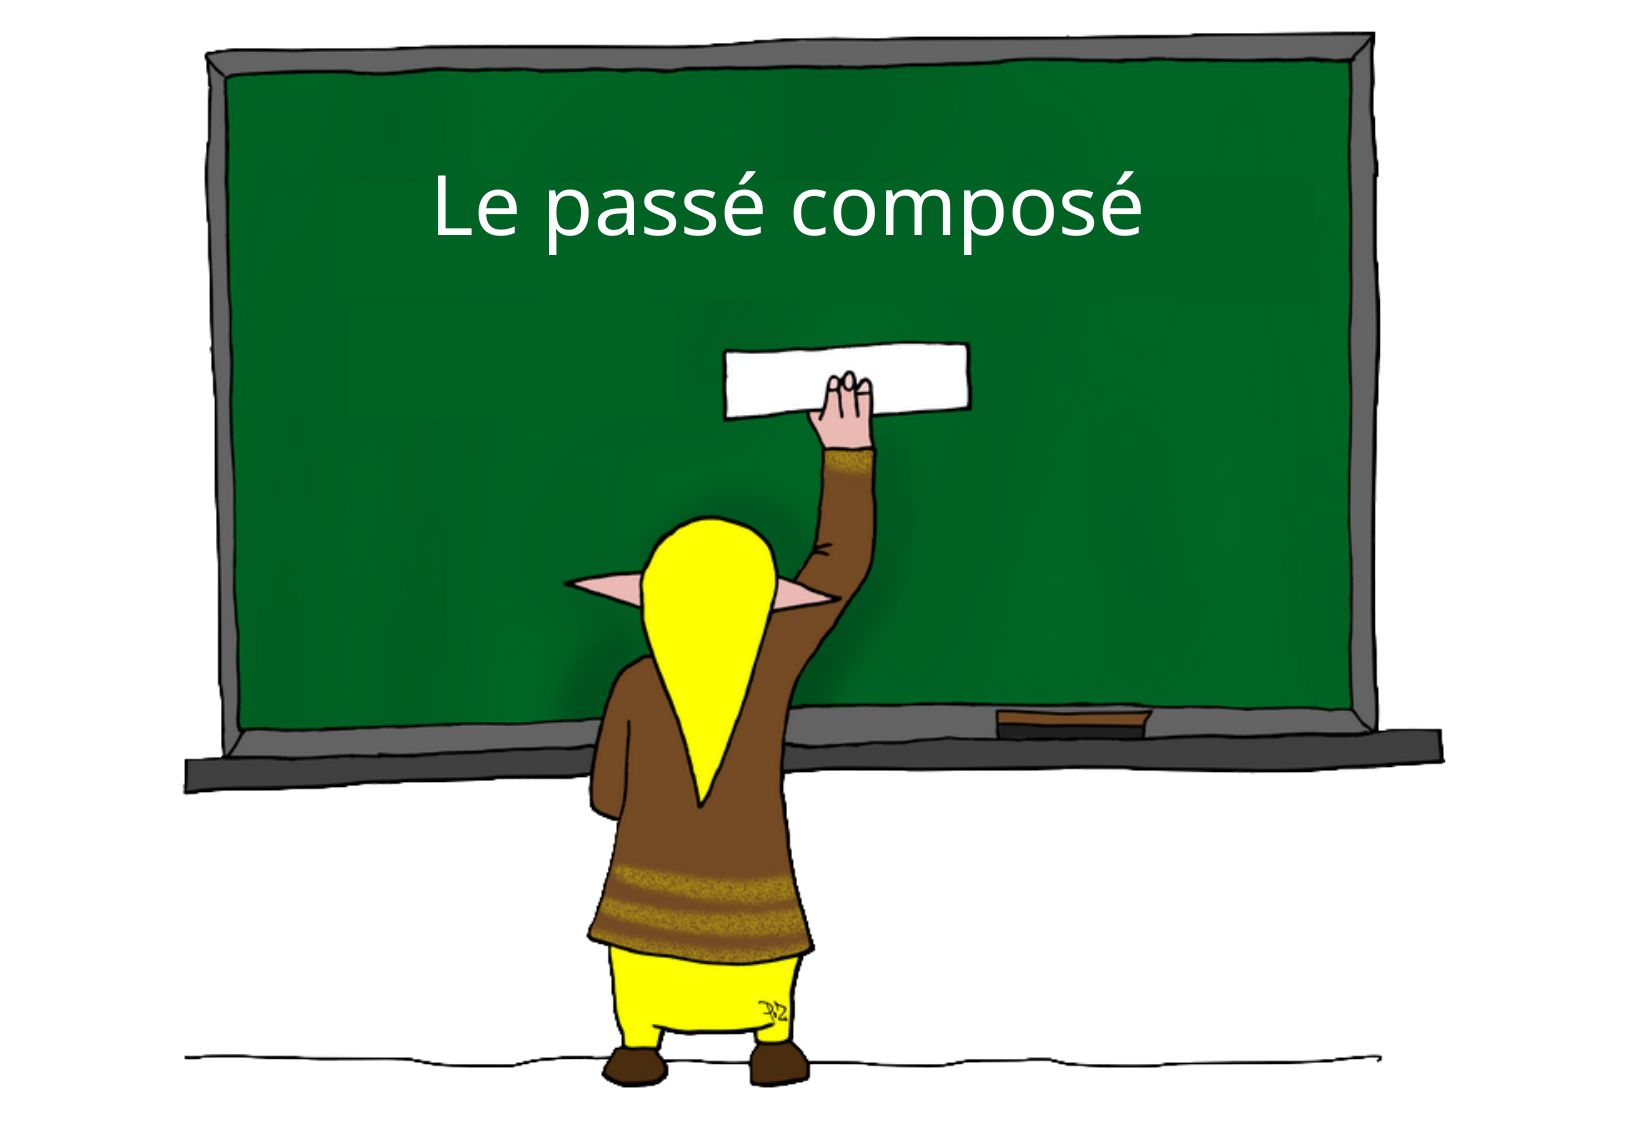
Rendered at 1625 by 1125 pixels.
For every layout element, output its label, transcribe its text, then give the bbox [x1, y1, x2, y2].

picture [145, 17, 1479, 1108]
list Le passé composé [233, 90, 1344, 315]
